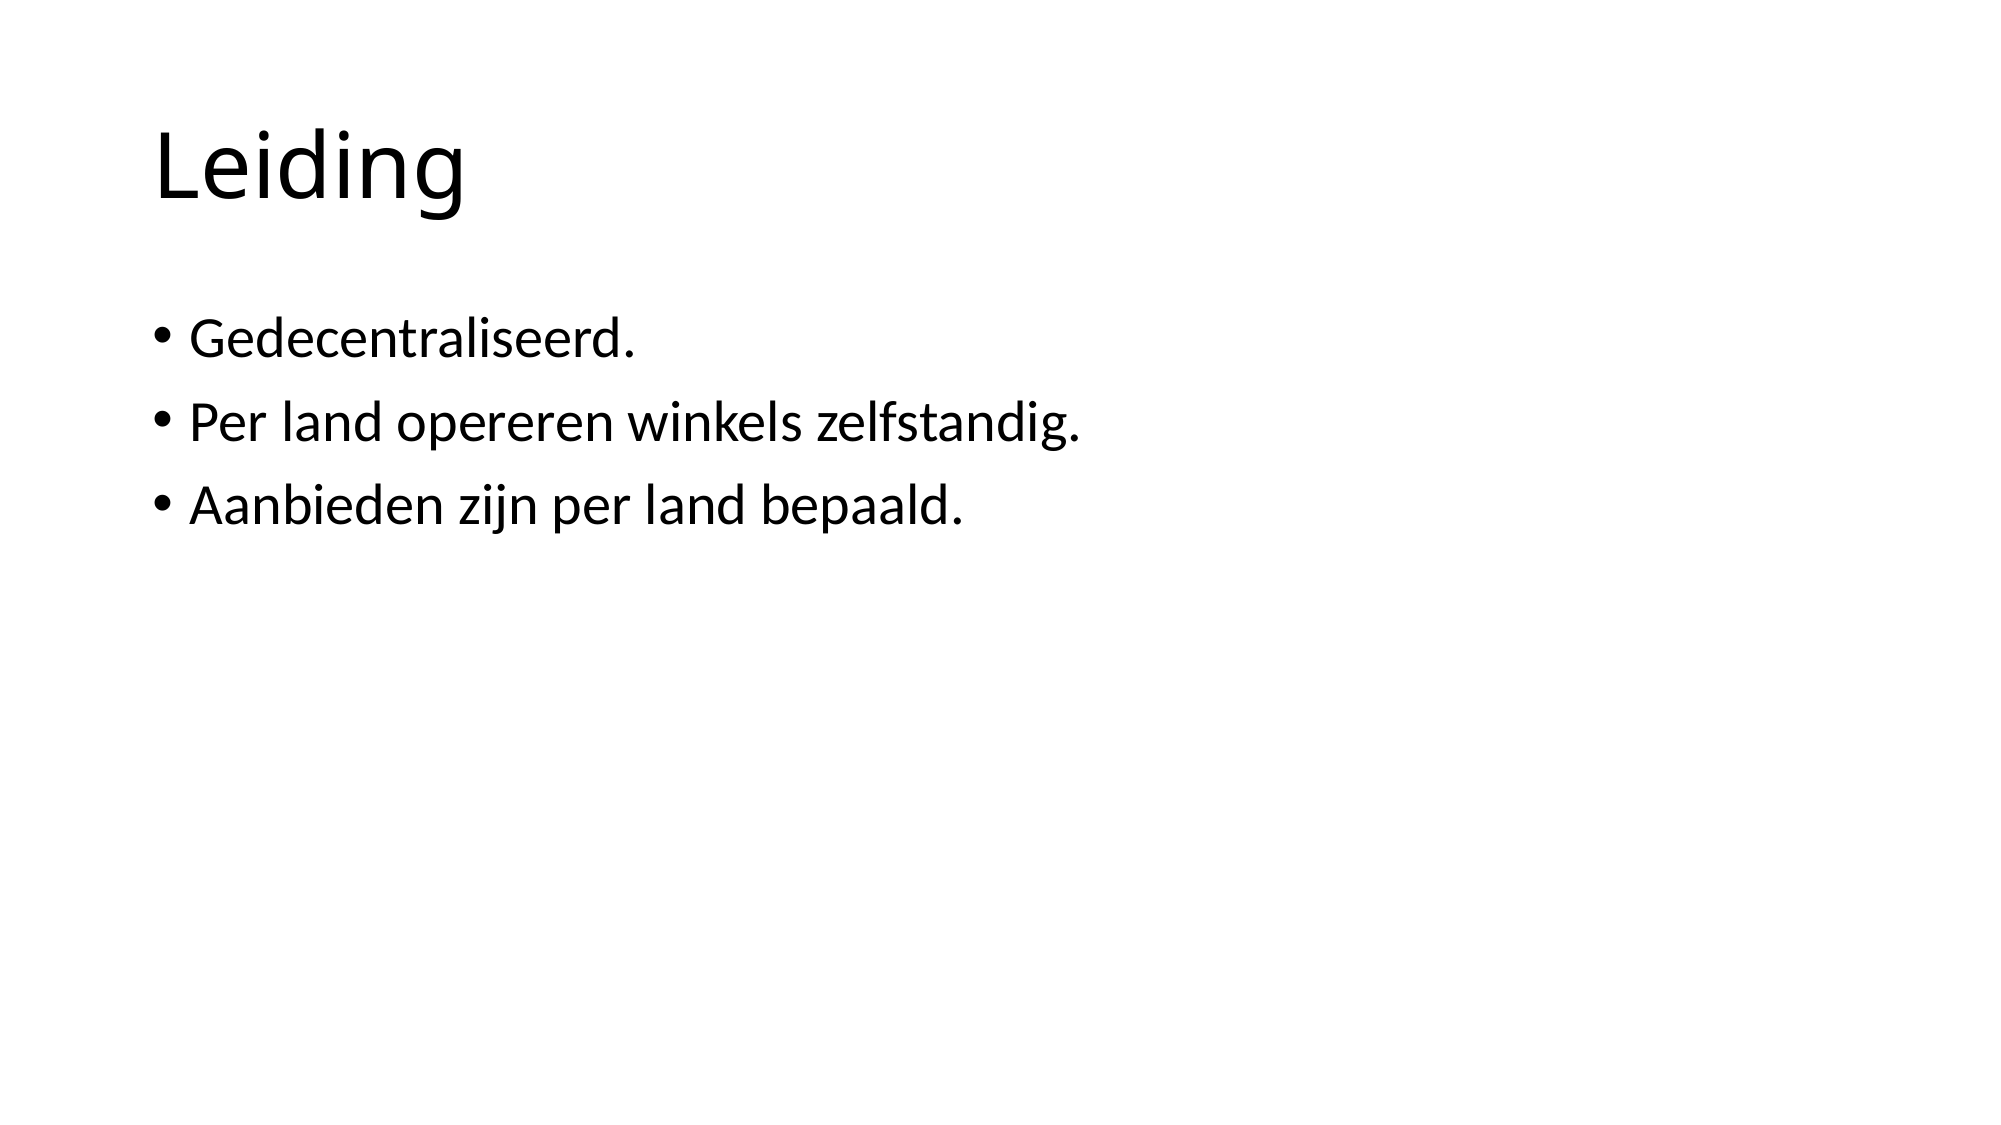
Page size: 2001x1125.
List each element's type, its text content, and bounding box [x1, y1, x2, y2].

title Leiding [137, 59, 1863, 278]
list Gedecentraliseerd. Per land opereren winkels zelfstandig. Aanbieden zijn per land bepaald. [137, 299, 1863, 1014]
